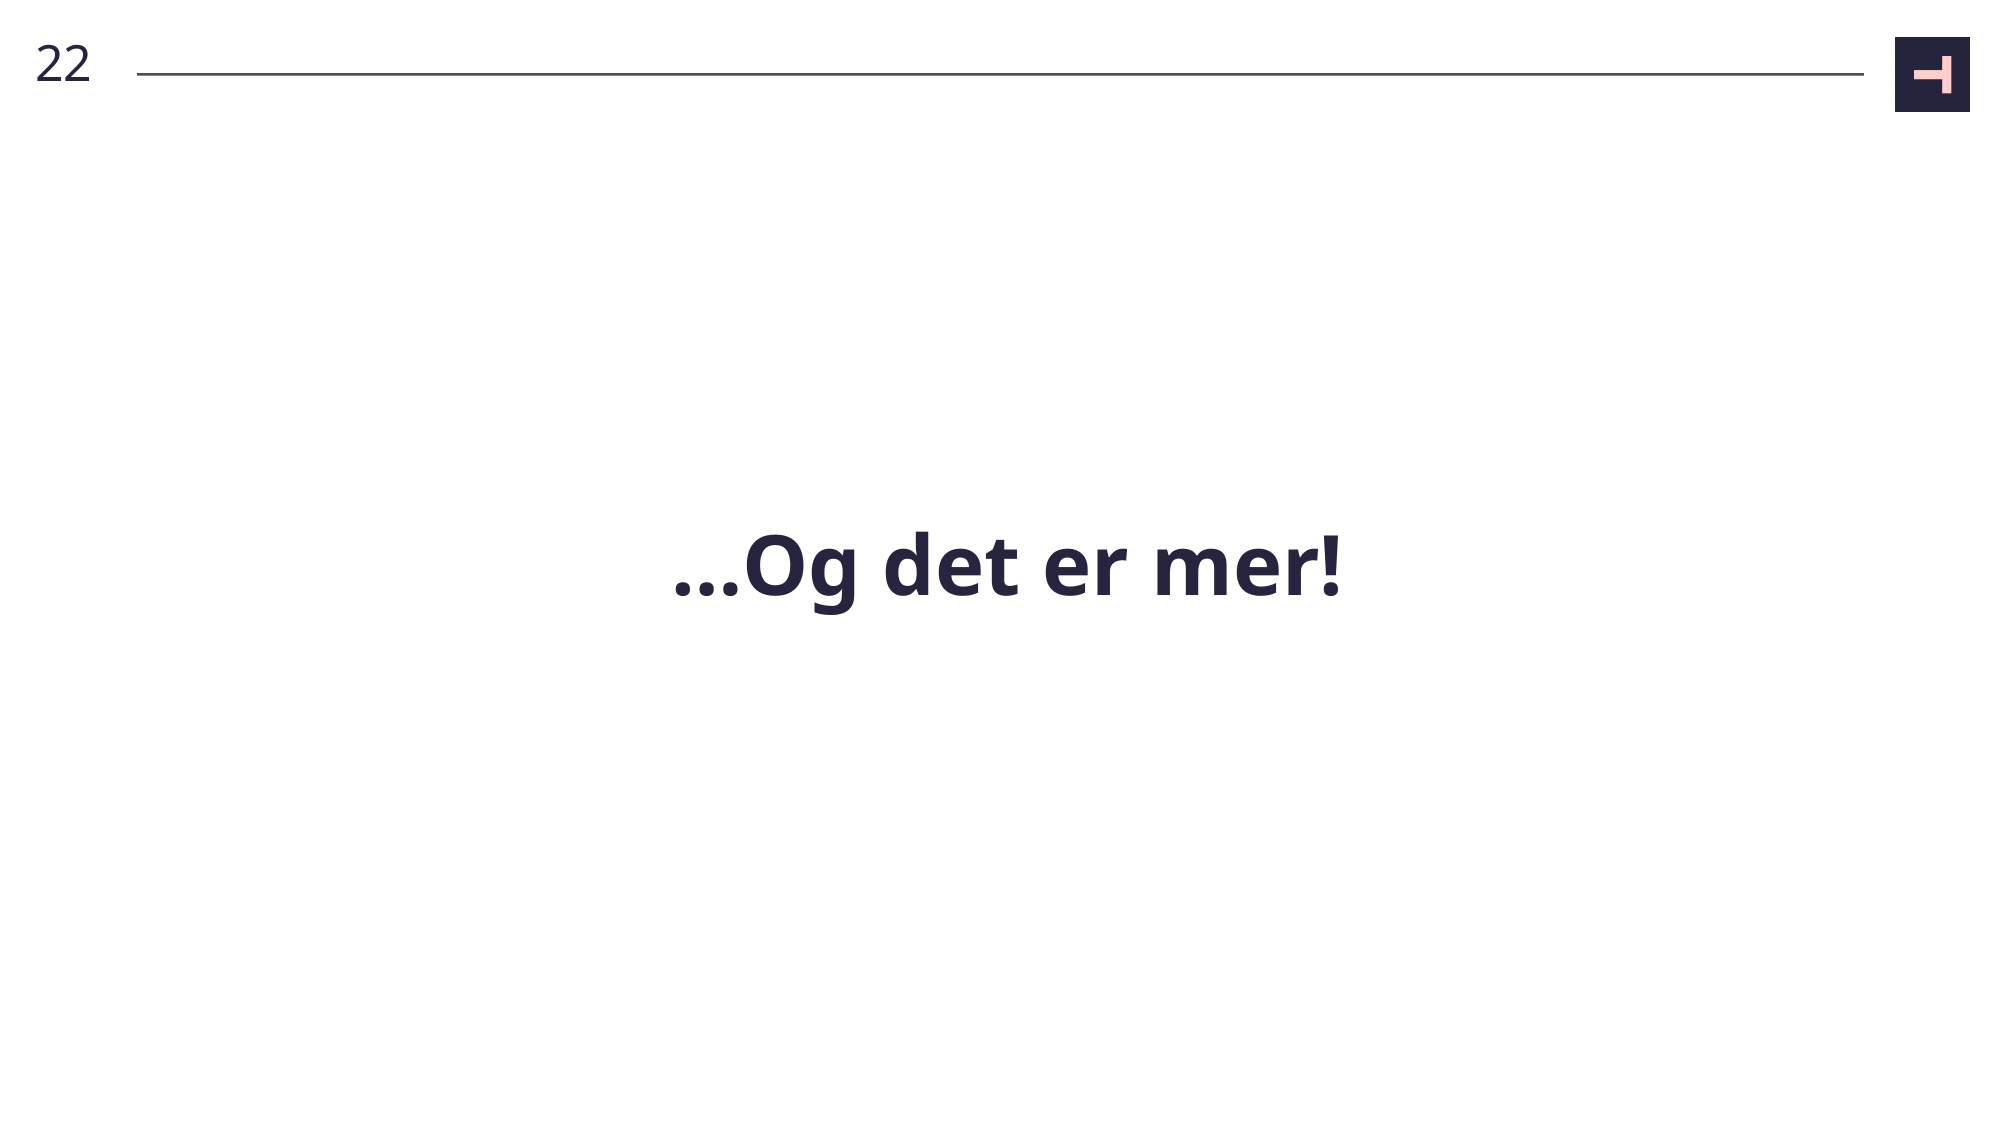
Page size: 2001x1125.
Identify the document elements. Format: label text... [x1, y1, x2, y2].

picture [1895, 37, 1970, 112]
slide_number 22 [35, 35, 138, 96]
title …Og det er mer! [137, 431, 1878, 694]
